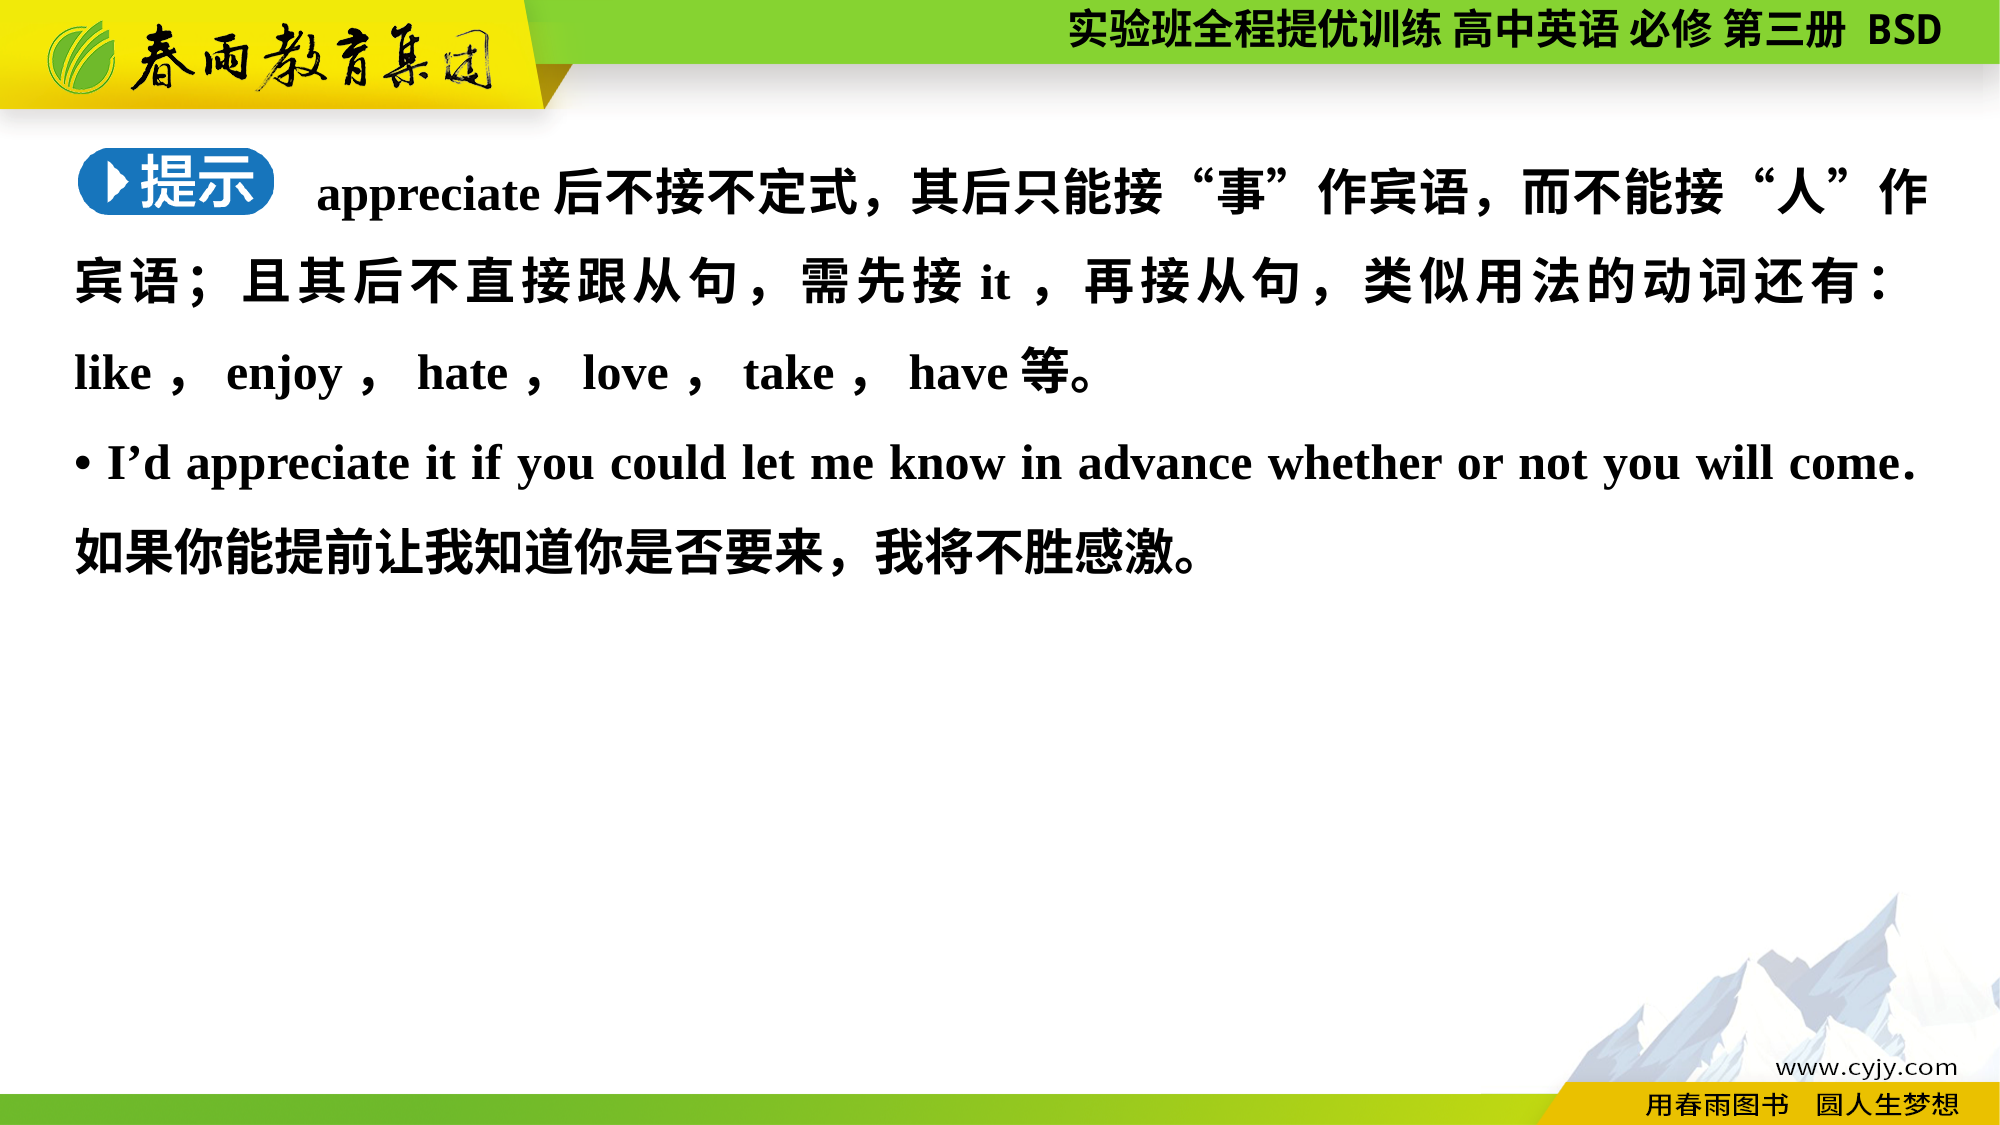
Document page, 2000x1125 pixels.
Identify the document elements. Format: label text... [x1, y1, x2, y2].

list appreciate后不接不定式，其后只能接“事”作宾语，而不能接“人”作宾语；且其后不直接跟从句，需先接it，再接从句，类似用法的动词还有：like，enjoy，hate，love，take，have等。 • I’d appreciate it if you could let me know in advance whether or not you will come.如果你能提前让我知道你是否要来，我将不胜感激。 [59, 122, 1944, 581]
picture [0, 0, 2000, 1125]
